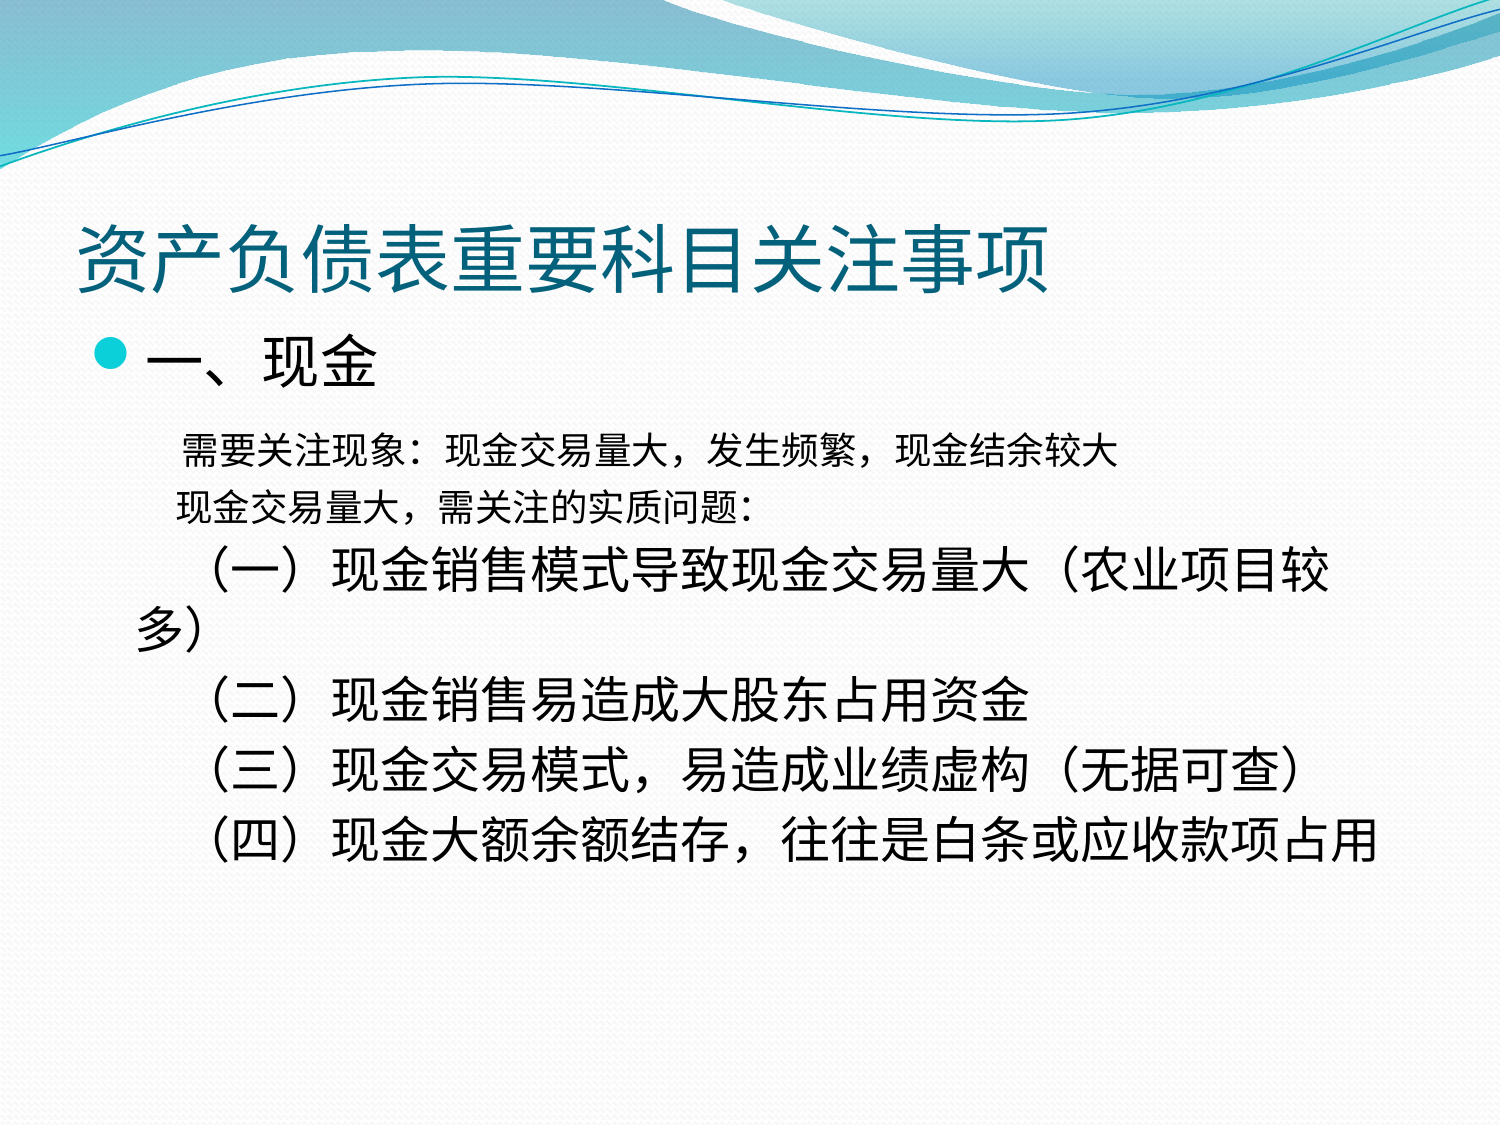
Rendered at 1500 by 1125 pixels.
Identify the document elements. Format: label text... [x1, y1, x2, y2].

list 一、现金 需要关注现象：现金交易量大，发生频繁，现金结余较大 现金交易量大，需关注的实质问题： （一）现金销售模式导致现金交易量大（农业项目较多） （二）现金销售易造成大股东占用资金 （三）现金交易模式，易造成业绩虚构（无据可查） （四）现金大额余额结存，往往是白条或应收款项占用 [75, 317, 1425, 1038]
title 资产负债表重要科目关注事项 [75, 115, 1425, 303]
